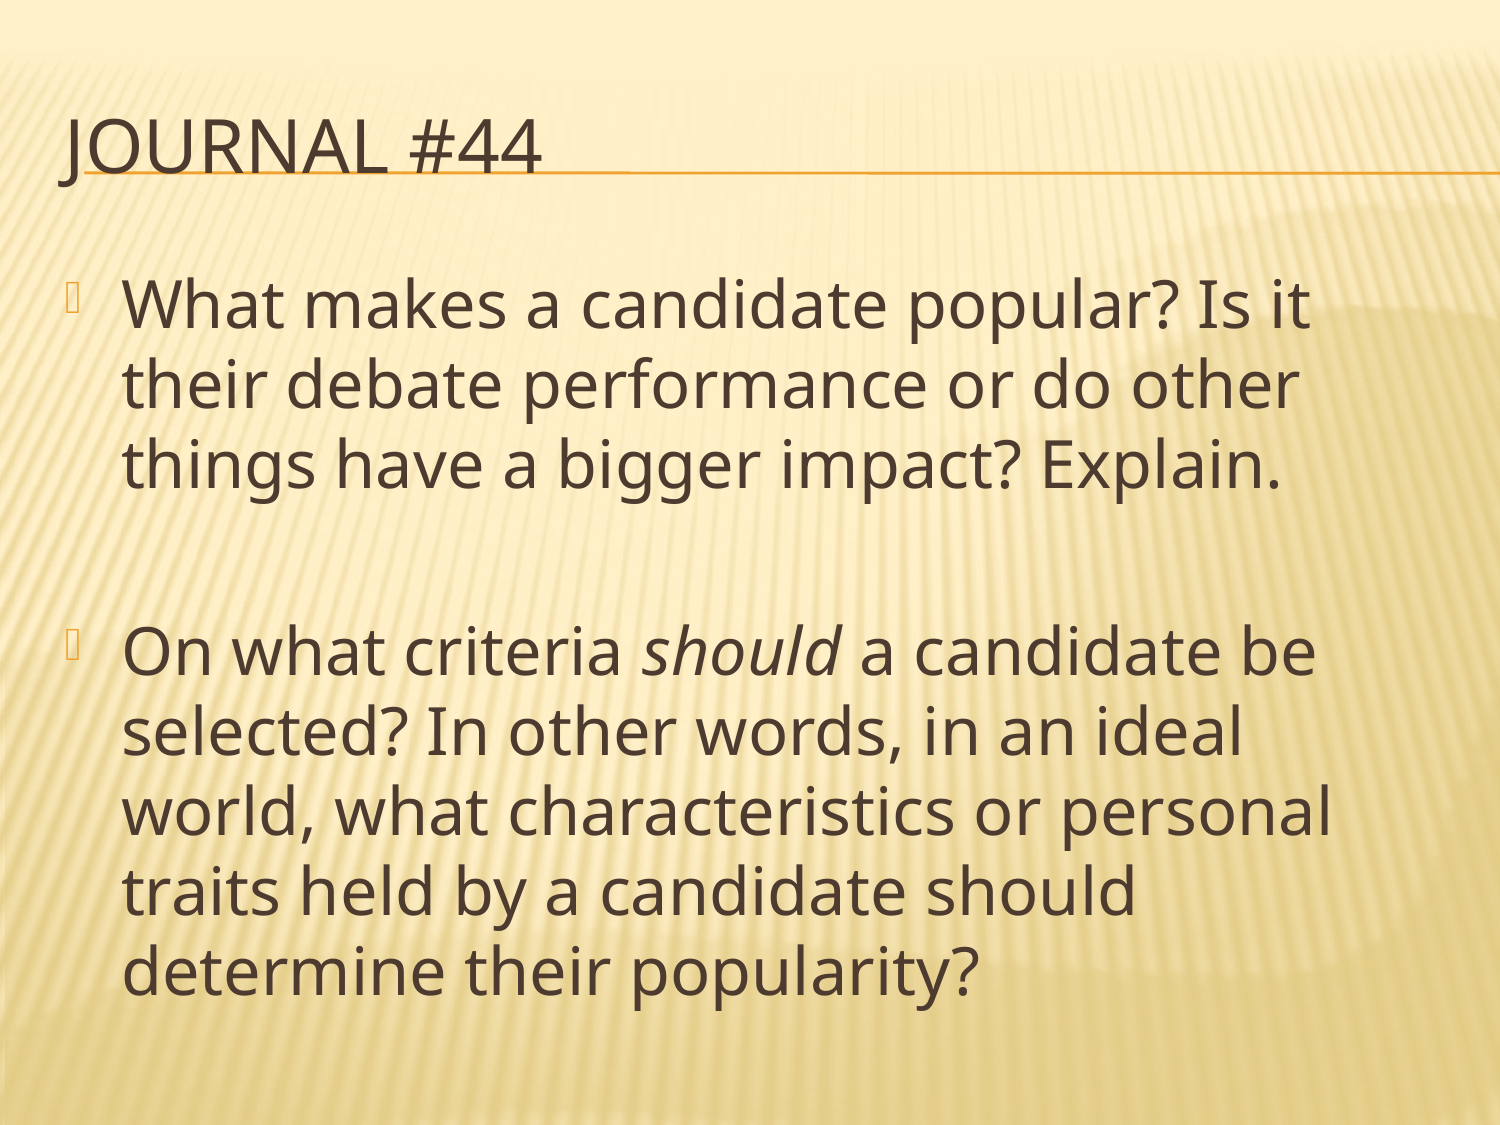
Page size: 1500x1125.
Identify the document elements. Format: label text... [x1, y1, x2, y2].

title Journal #44 [50, 75, 1475, 213]
list What makes a candidate popular? Is it their debate performance or do other things have a bigger impact? Explain. On what criteria should a candidate be selected? In other words, in an ideal world, what characteristics or personal traits held by a candidate should determine their popularity? [50, 254, 1475, 998]
